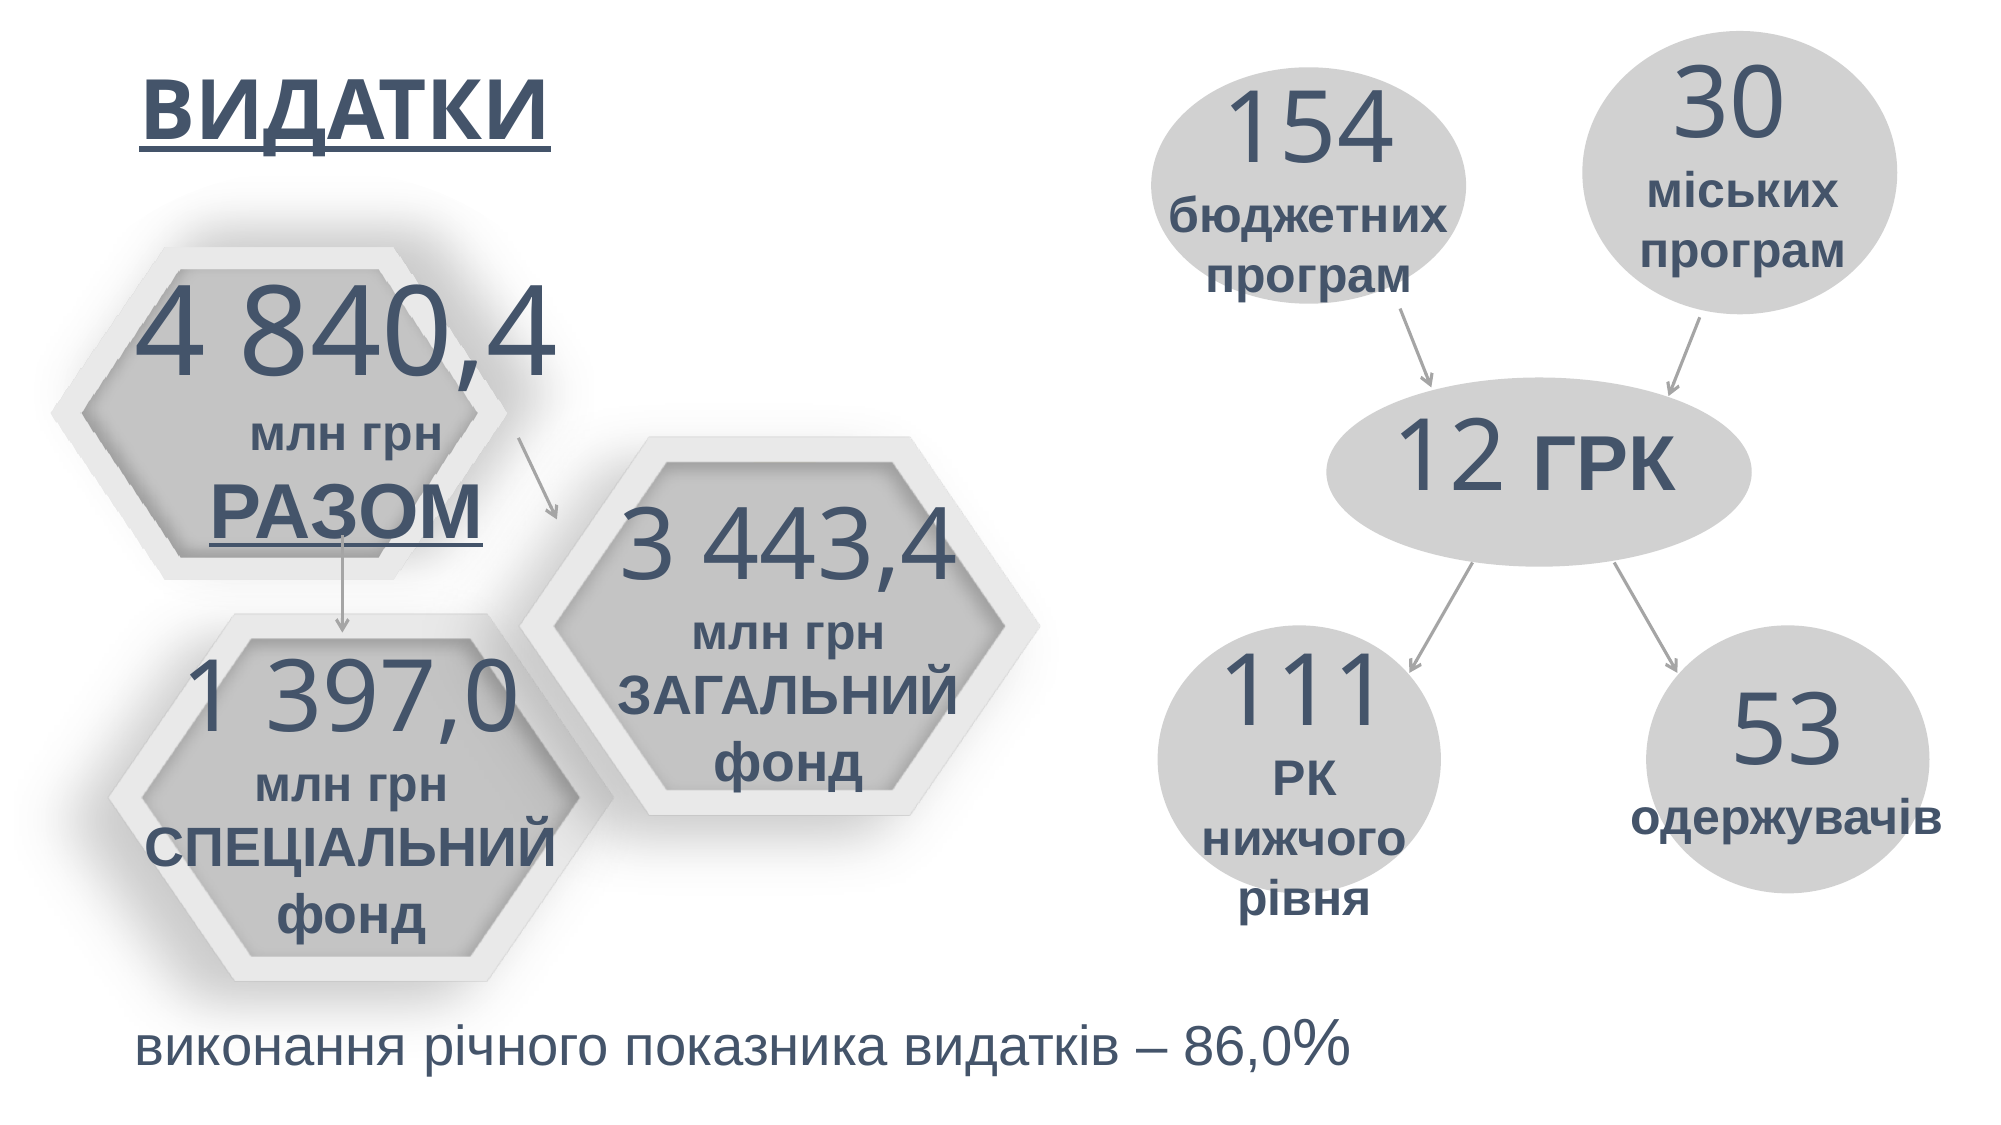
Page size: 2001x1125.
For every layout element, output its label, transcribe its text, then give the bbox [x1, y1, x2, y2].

text_box 12 ГРК [1281, 382, 1788, 518]
text_box [1474, 377, 1604, 382]
text_box [1643, 285, 1836, 315]
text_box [1409, 562, 1473, 673]
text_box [1668, 317, 1700, 397]
table_header виконання річного показника видатків – 86,0% [115, 995, 1583, 1095]
text_box 111 РК нижчого рівня [1164, 617, 1446, 933]
text_box [1685, 852, 1891, 894]
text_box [1400, 308, 1432, 388]
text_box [11, 168, 1060, 1067]
text_box [1157, 719, 1164, 800]
text_box [1353, 518, 1725, 567]
text_box [1697, 625, 1878, 656]
text_box 154 бюджетних програм [1151, 55, 1467, 311]
text_box 53 одержувачів [1614, 656, 1961, 852]
text_box 30 міських програм [1577, 30, 1909, 285]
text_box ВИДАТКИ [119, 27, 638, 168]
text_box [1614, 562, 1678, 673]
